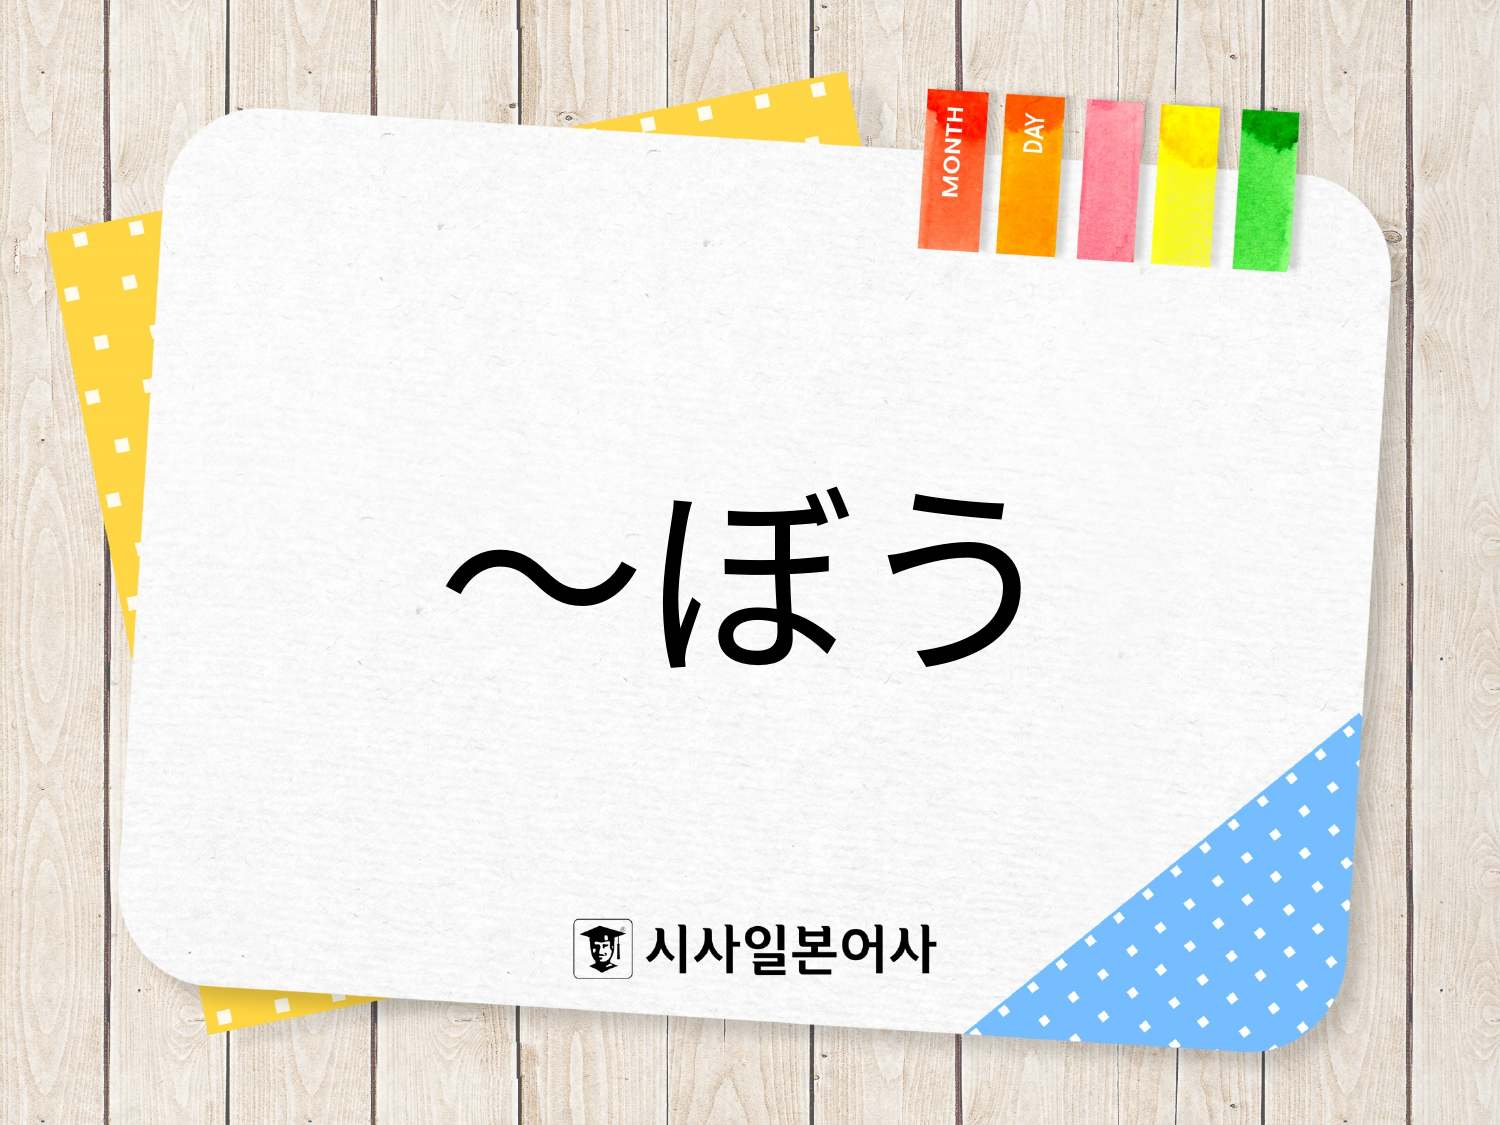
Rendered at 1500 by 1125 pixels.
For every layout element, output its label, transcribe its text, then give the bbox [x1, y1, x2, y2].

title ～ぼう [75, 338, 1425, 811]
picture [0, 0, 1500, 1125]
